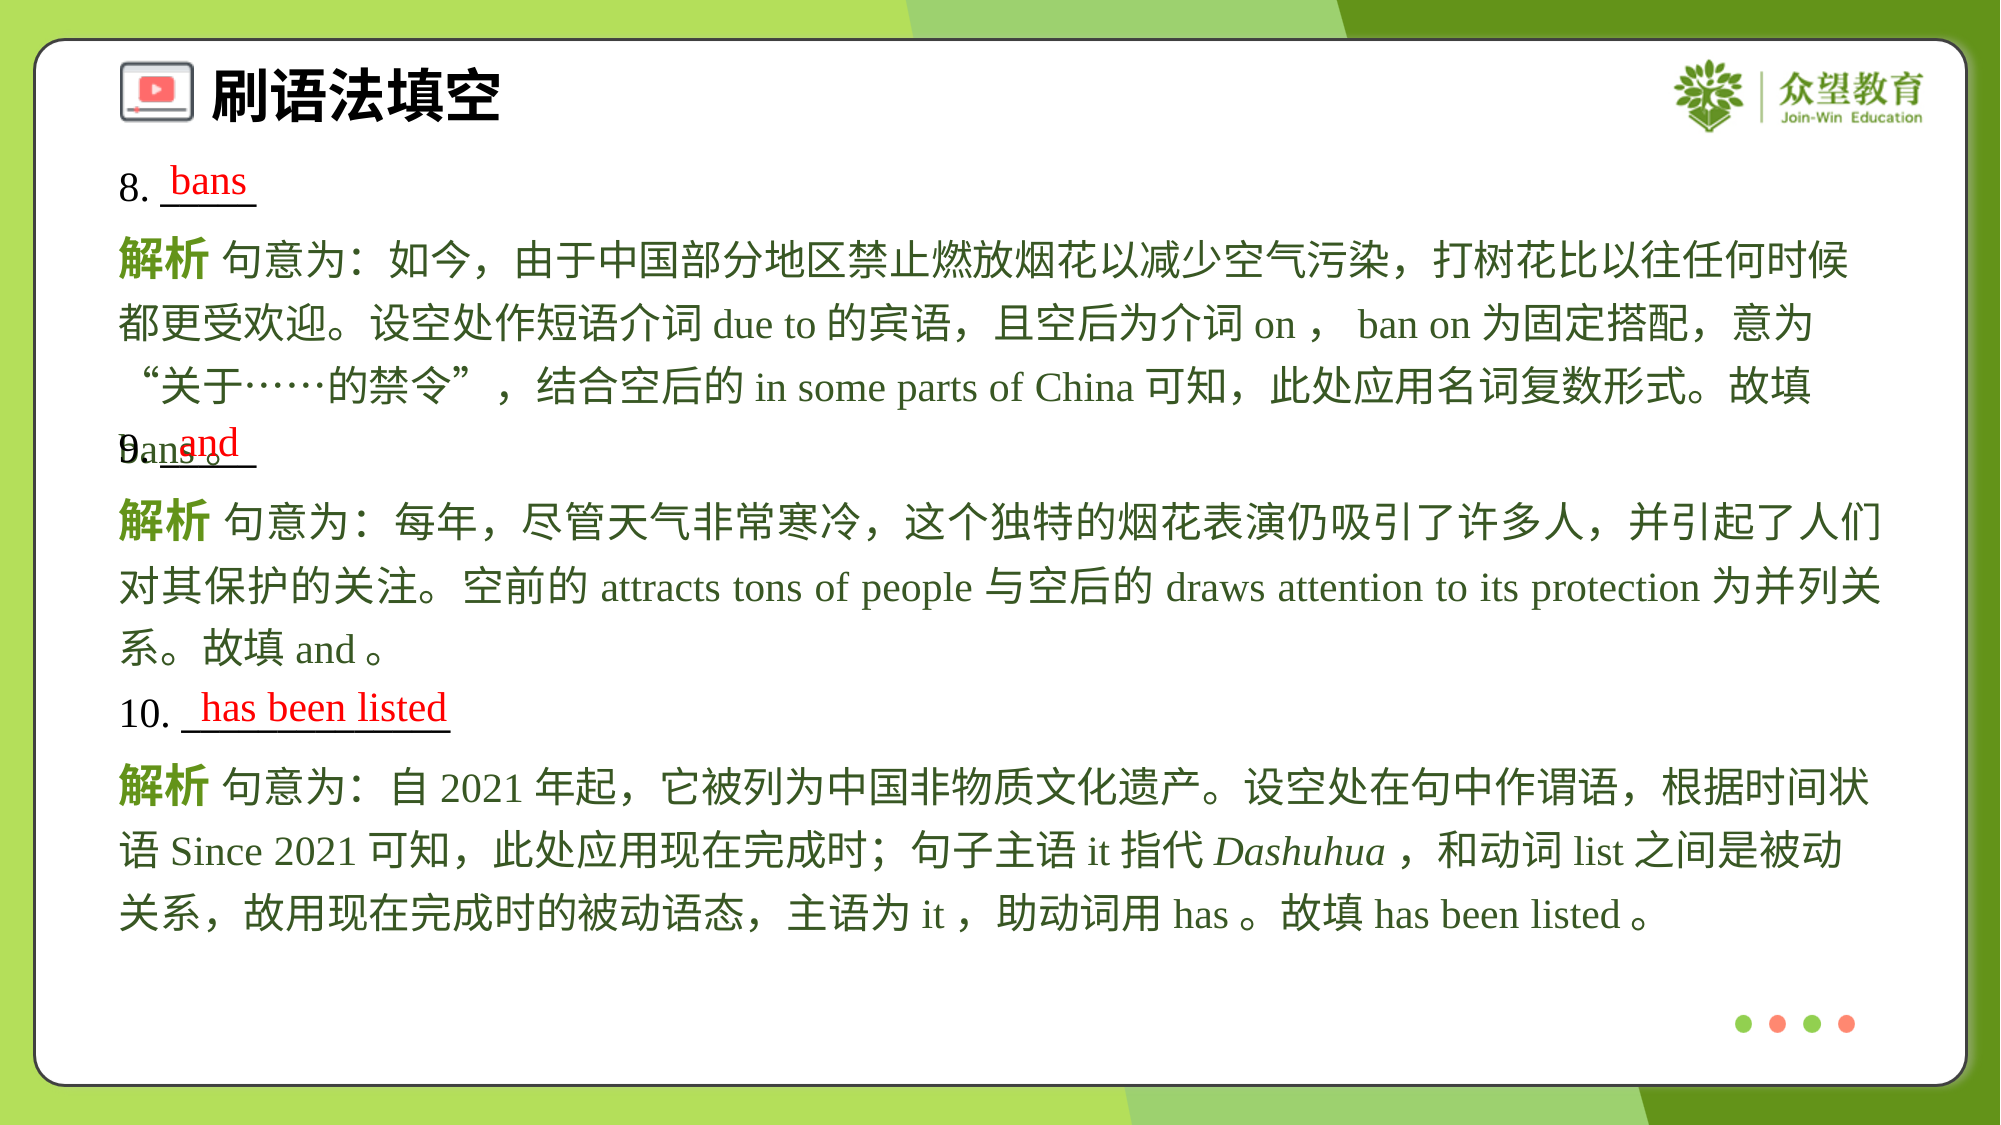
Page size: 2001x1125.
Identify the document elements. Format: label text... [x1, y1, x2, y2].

text_box 8. _____ [118, 146, 1883, 204]
text_box 10. ______________ [118, 673, 1883, 731]
text_box has been listed [186, 666, 462, 724]
text_box 解析 句意为：每年，尽管天气非常寒冷，这个独特的烟花表演仍吸引了许多人，并引起了人们对其保护的关注。空前的attracts tons of people与空后的draws attention to its protection为并列关系。故填and。 [118, 478, 1883, 668]
text_box 解析 句意为：如今，由于中国部分地区禁止燃放烟花以减少空气污染，打树花比以往任何时候都更受欢迎。设空处作短语介词due to的宾语，且空后为介词on，ban on为固定搭配，意为“关于……的禁令”，结合空后的in some parts of China可知，此处应用名词复数形式。故填bans。 [118, 215, 1883, 405]
text_box 9. _____ [118, 408, 1883, 466]
text_box and [174, 402, 244, 460]
picture [0, 0, 2000, 1125]
text_box bans [165, 140, 252, 199]
text_box 解析 句意为：自2021年起，它被列为中国非物质文化遗产。设空处在句中作谓语，根据时间状语Since 2021可知，此处应用现在完成时；句子主语it指代Dashuhua，和动词list之间是被动关系，故用现在完成时的被动语态，主语为it，助动词用has。故填has been listed。 [118, 742, 1883, 932]
